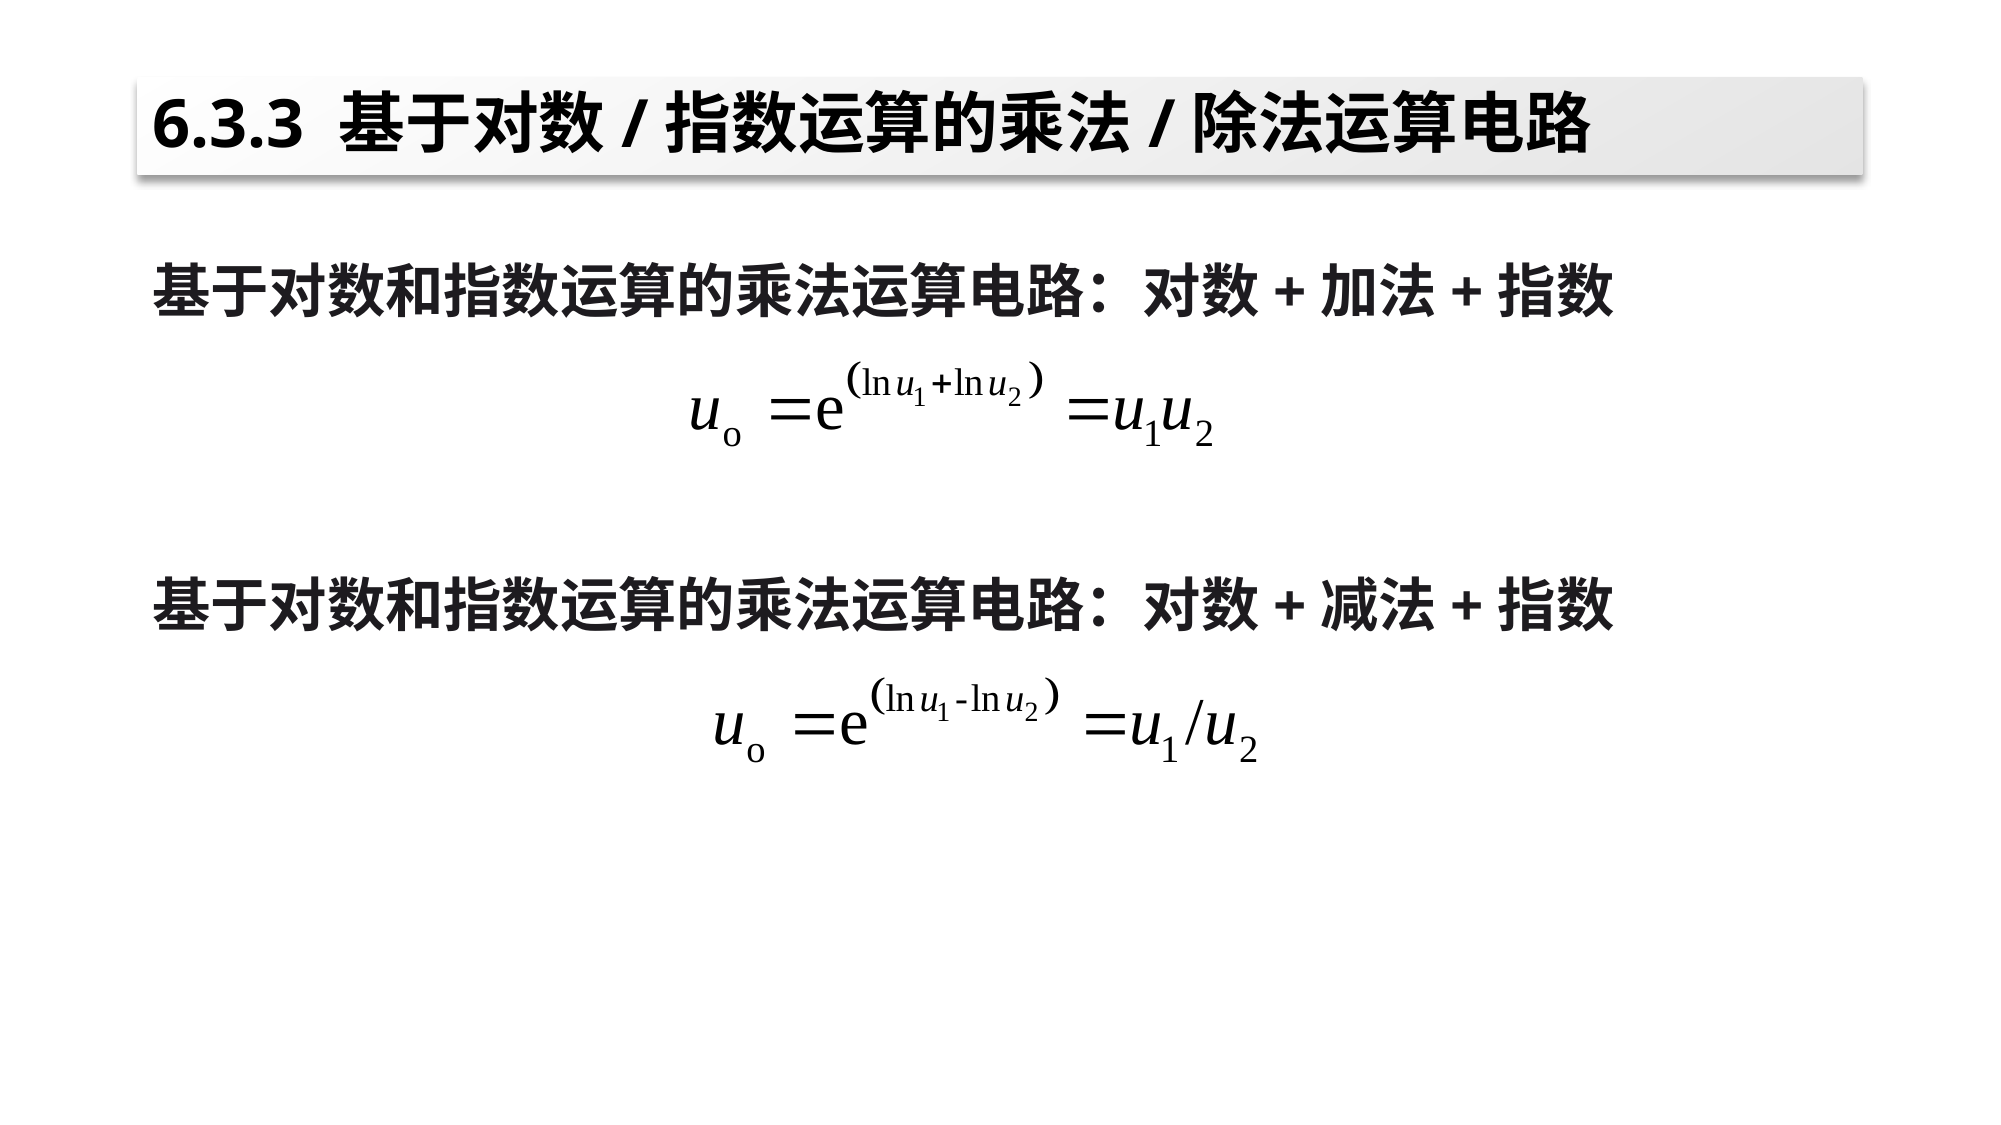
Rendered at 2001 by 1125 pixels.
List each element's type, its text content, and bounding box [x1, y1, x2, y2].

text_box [704, 667, 1273, 779]
title 6.3.3 基于对数/指数运算的乘法/除法运算电路 [137, 77, 1863, 175]
list 基于对数和指数运算的乘法运算电路：对数+加法+指数 基于对数和指数运算的乘法运算电路：对数+减法+指数 [137, 211, 1863, 983]
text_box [680, 351, 1227, 463]
